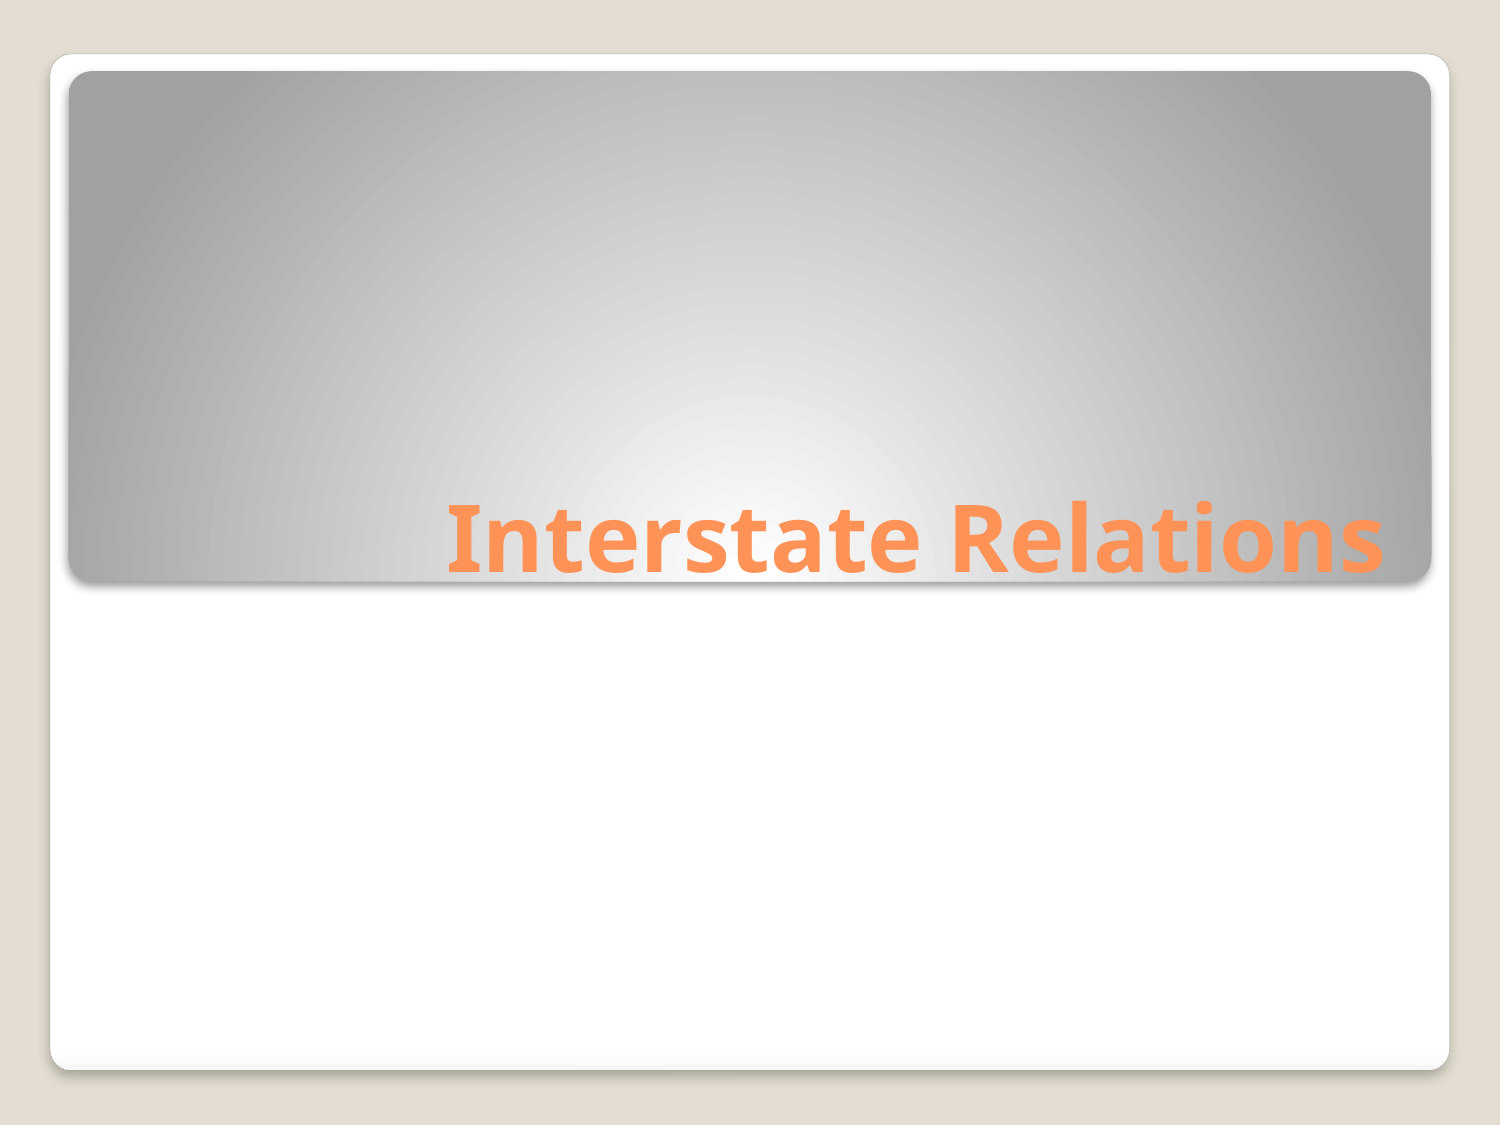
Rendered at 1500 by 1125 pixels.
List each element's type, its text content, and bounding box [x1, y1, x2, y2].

title Interstate Relations [118, 298, 1394, 599]
